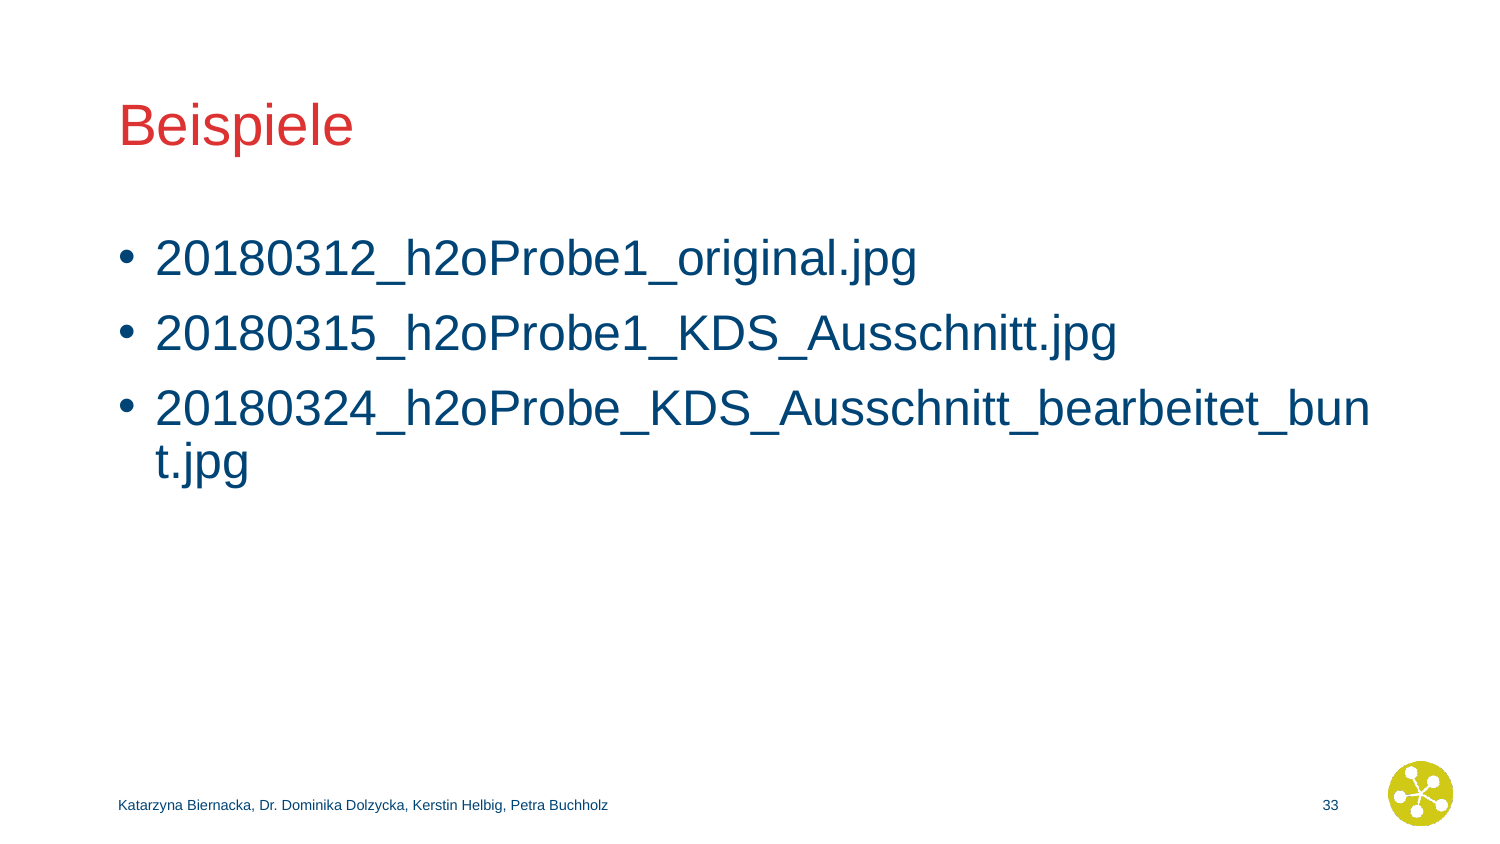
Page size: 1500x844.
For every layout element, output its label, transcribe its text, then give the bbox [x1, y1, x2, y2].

slide_number 32 [1016, 782, 1354, 827]
picture [1388, 761, 1453, 826]
title Beispiele [103, 44, 1397, 208]
text_box [142, 257, 1125, 344]
footer Katarzyna Biernacka, Dr. Dominika Dolzycka, Kerstin Helbig, Petra Buchholz [103, 782, 742, 827]
list 20180312_h2oProbe1_original.jpg 20180315_h2oProbe1_KDS_Ausschnitt.jpg 20180324_h2oProbe_KDS_Ausschnitt_bearbeitet_bunt.jpg [103, 224, 1397, 760]
